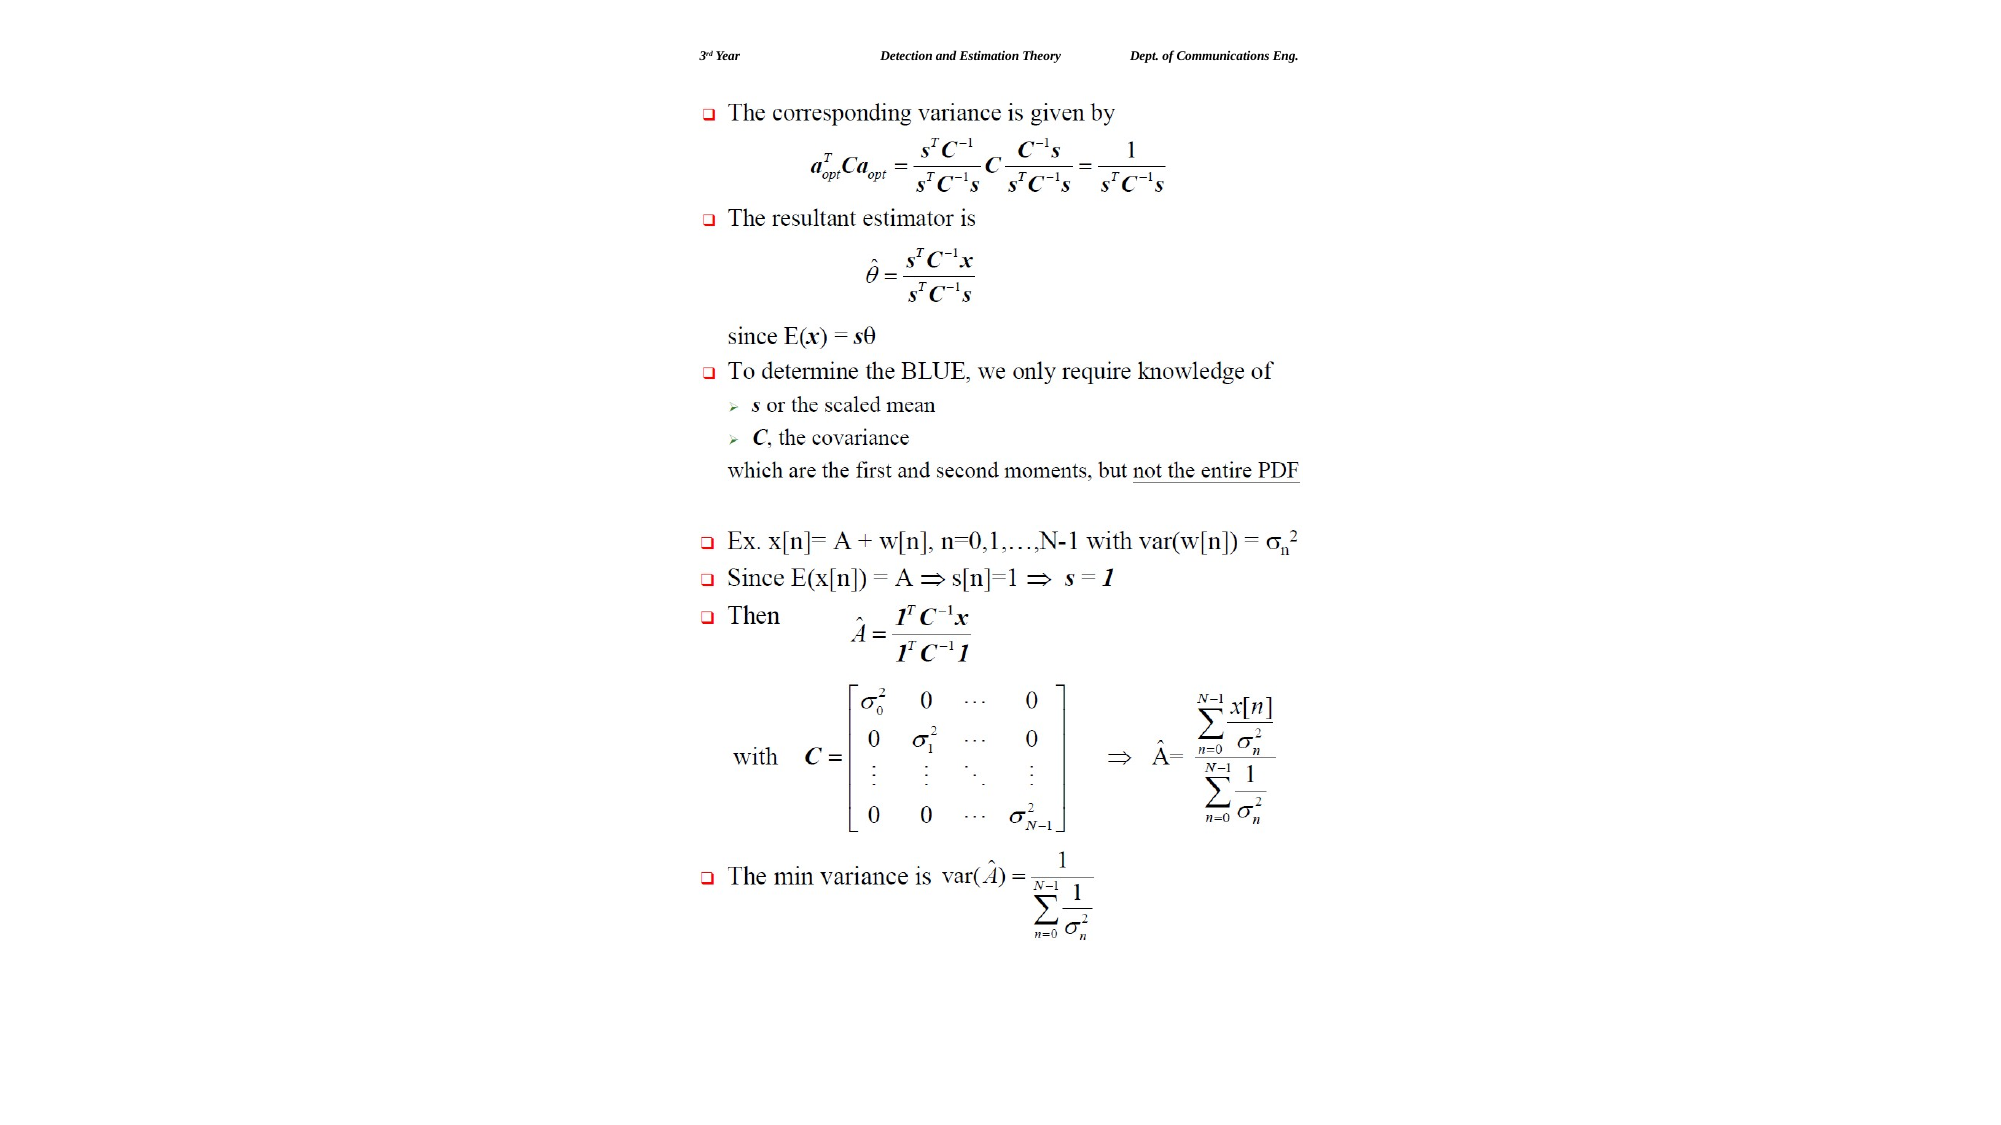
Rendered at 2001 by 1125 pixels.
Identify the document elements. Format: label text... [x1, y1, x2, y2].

text_box Detection and Estimation Theory [878, 45, 1065, 63]
text_box Dept. of Communications Eng. [1128, 45, 1302, 63]
text_box 3rd Year [698, 45, 745, 63]
text_box [698, 96, 1303, 488]
text_box [698, 525, 1303, 941]
